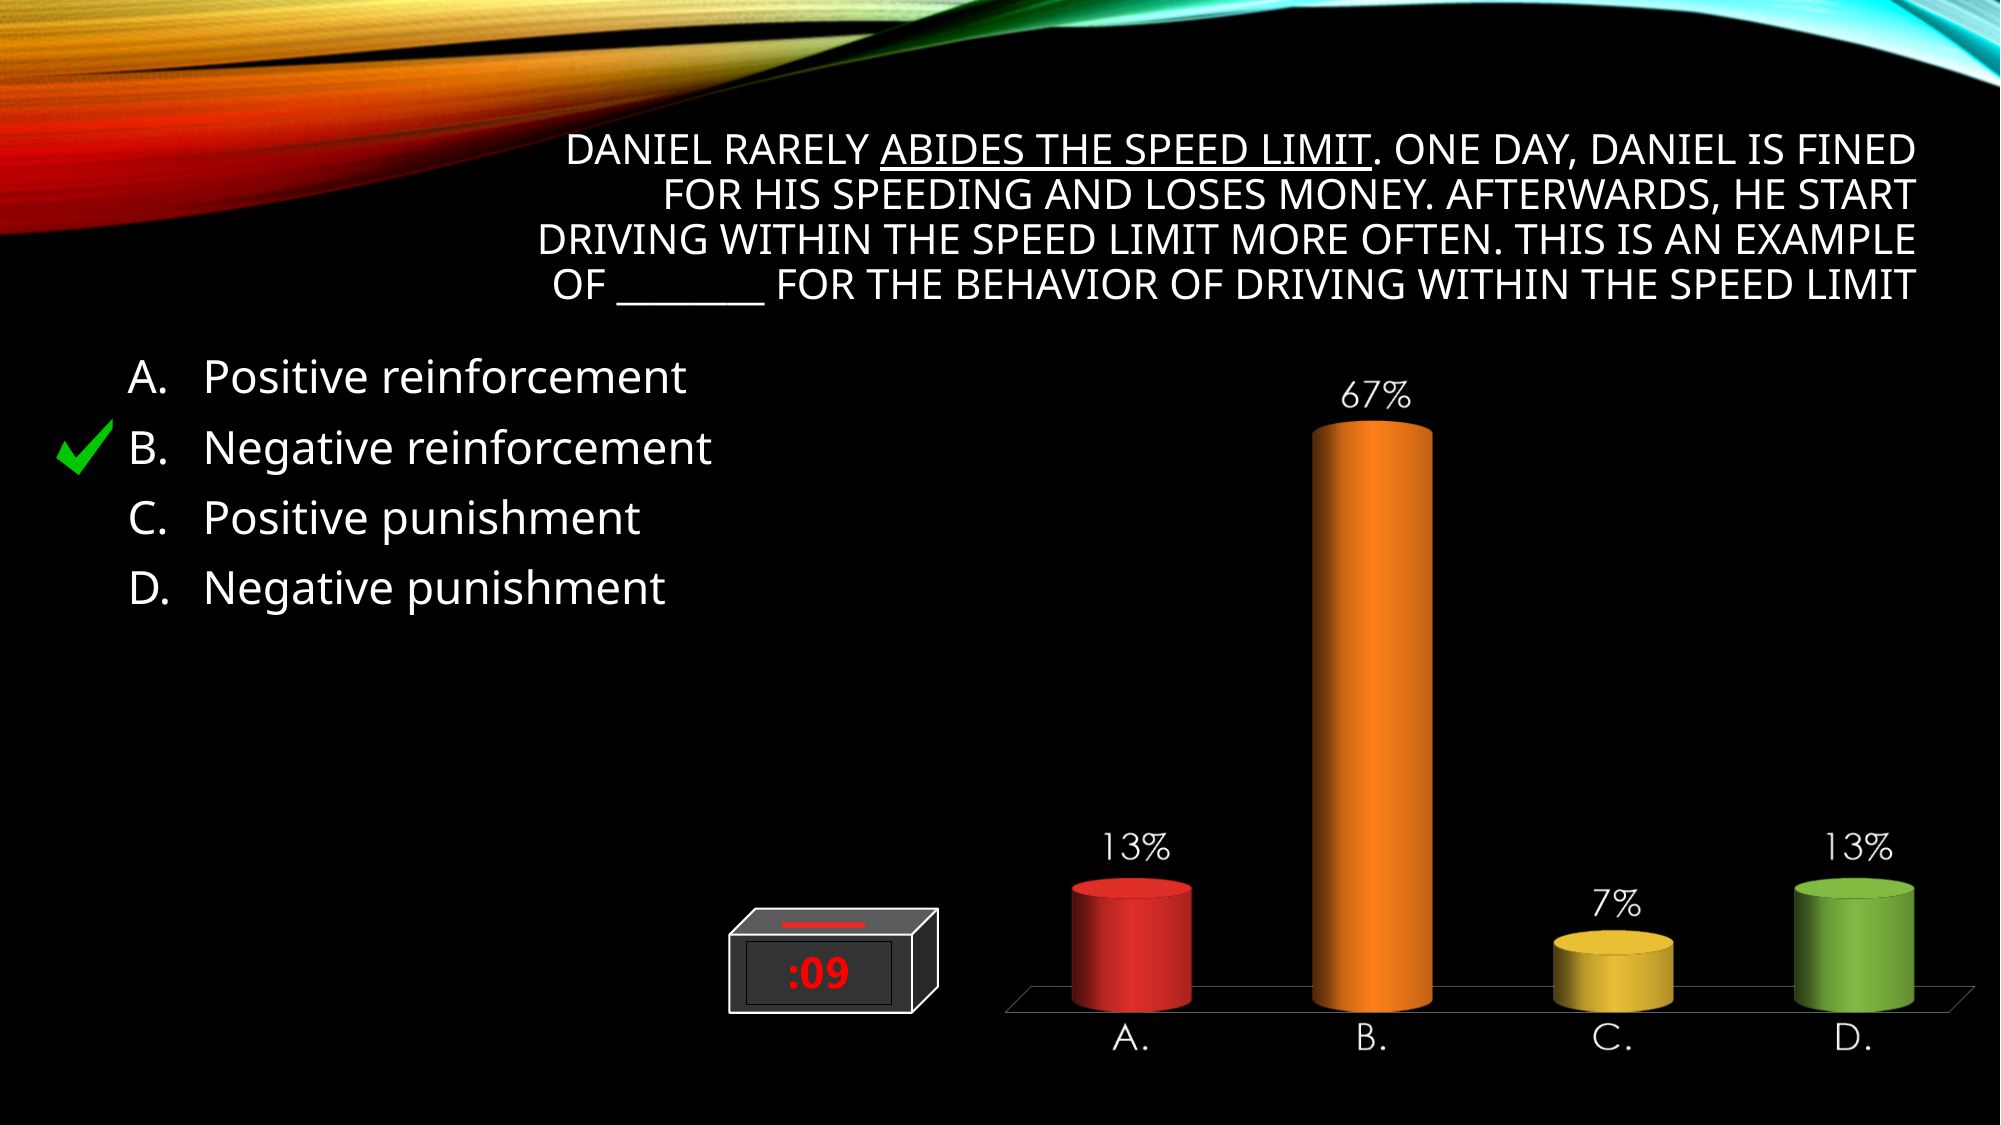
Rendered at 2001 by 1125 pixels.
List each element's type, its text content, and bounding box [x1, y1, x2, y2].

text_box [55, 417, 114, 477]
list Positive reinforcement Negative reinforcement Positive punishment Negative punishment [112, 346, 1000, 1088]
text_box [1000, 374, 1991, 1064]
picture [0, 0, 2000, 237]
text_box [729, 908, 939, 1013]
title Daniel rarely abides the speed limit. One day, Daniel is fined for his speeding and loses money. Afterwards, he start driving within the speed limit more often. This is an example of ________ for the behavior of driving within the speed limit [519, 112, 1933, 325]
